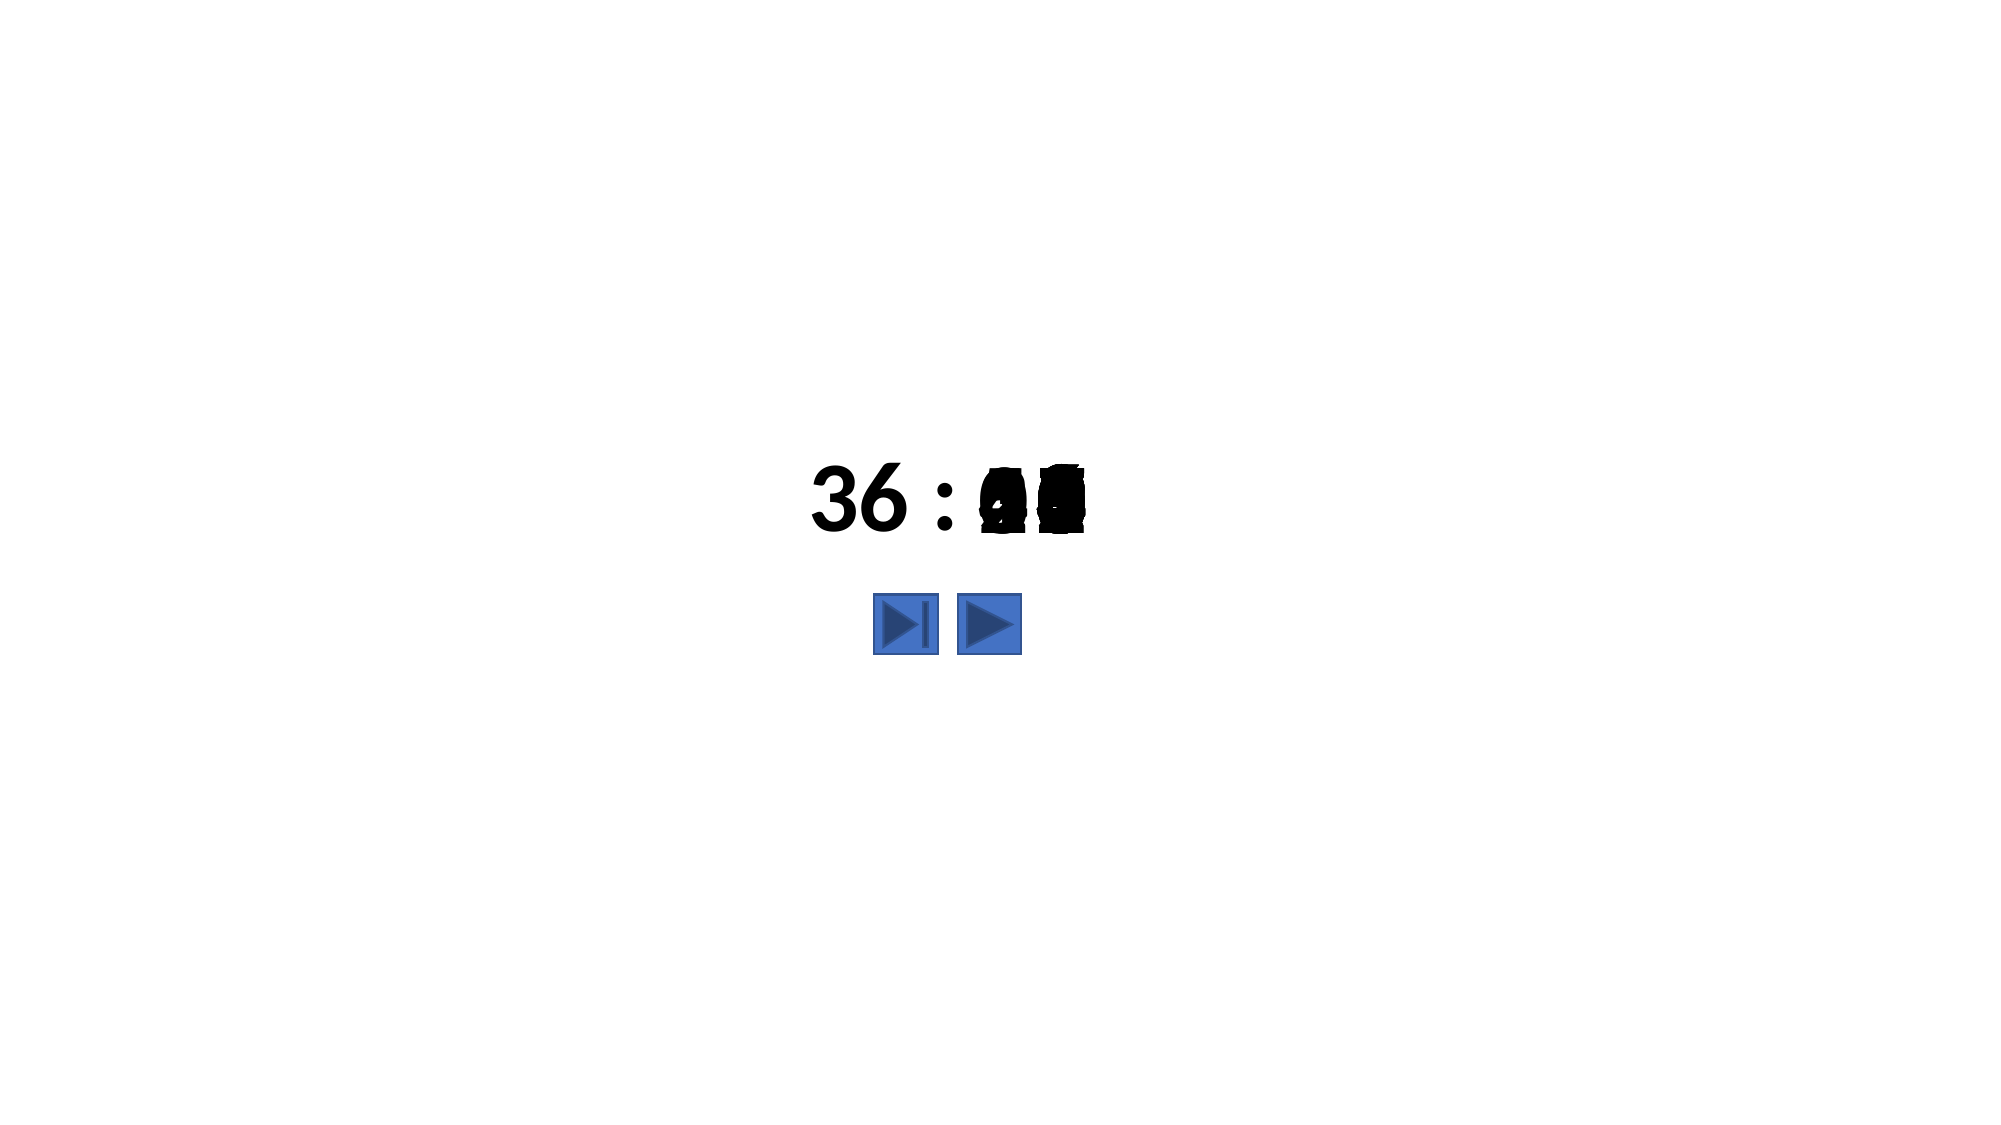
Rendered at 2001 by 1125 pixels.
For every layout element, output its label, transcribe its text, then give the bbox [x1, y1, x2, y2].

slide_number 35 [784, 461, 925, 522]
